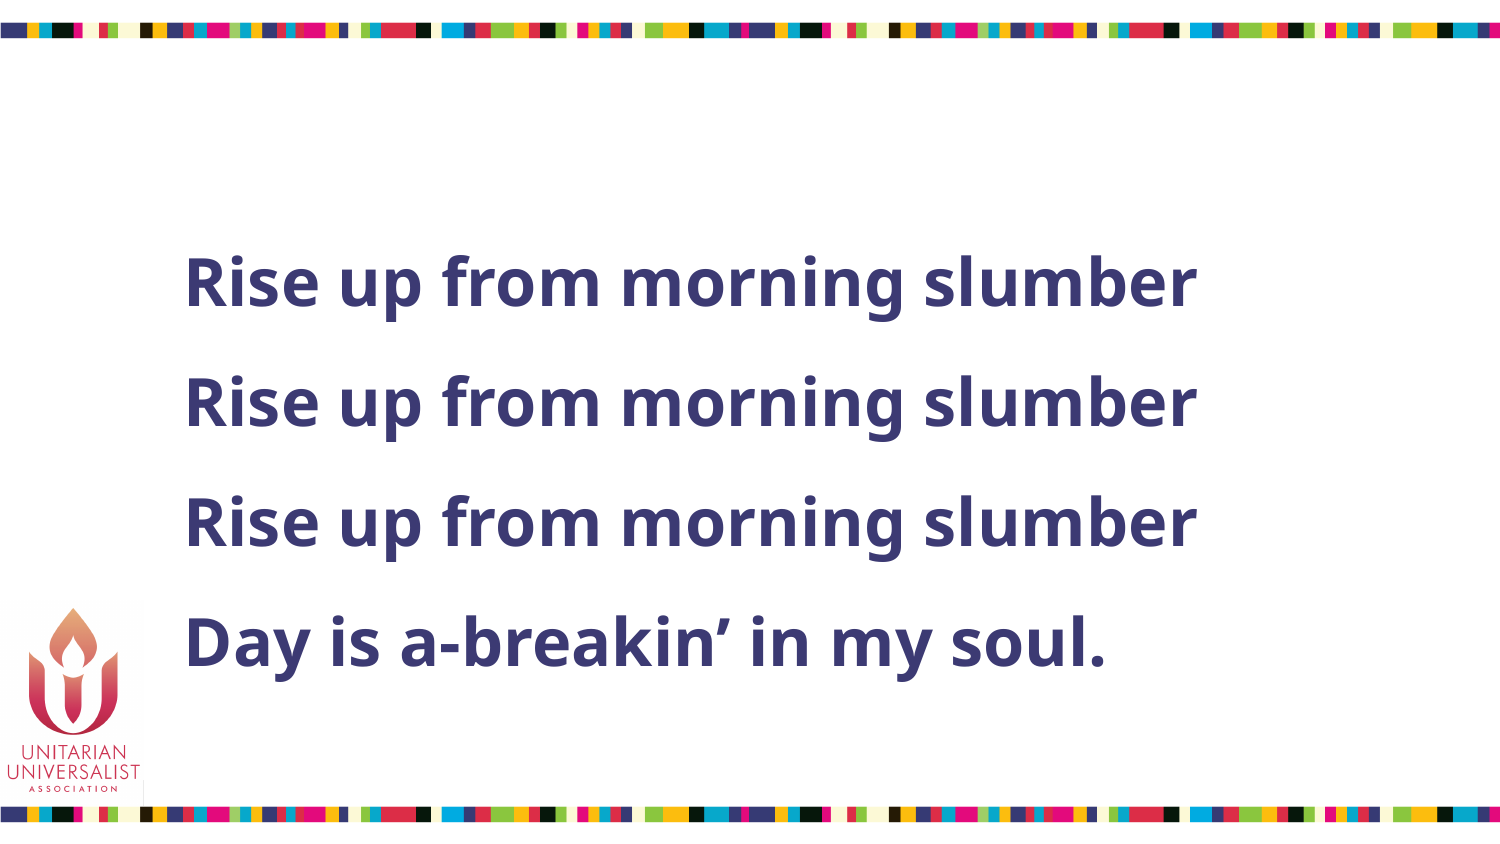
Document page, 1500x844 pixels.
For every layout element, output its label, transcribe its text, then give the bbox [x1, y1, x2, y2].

picture [0, 600, 1500, 824]
text_box Rise up from morning slumber Rise up from morning slumber Rise up from morning slumber Day is a-breakin’ in my soul. [168, 184, 1421, 695]
picture [0, 22, 1500, 40]
